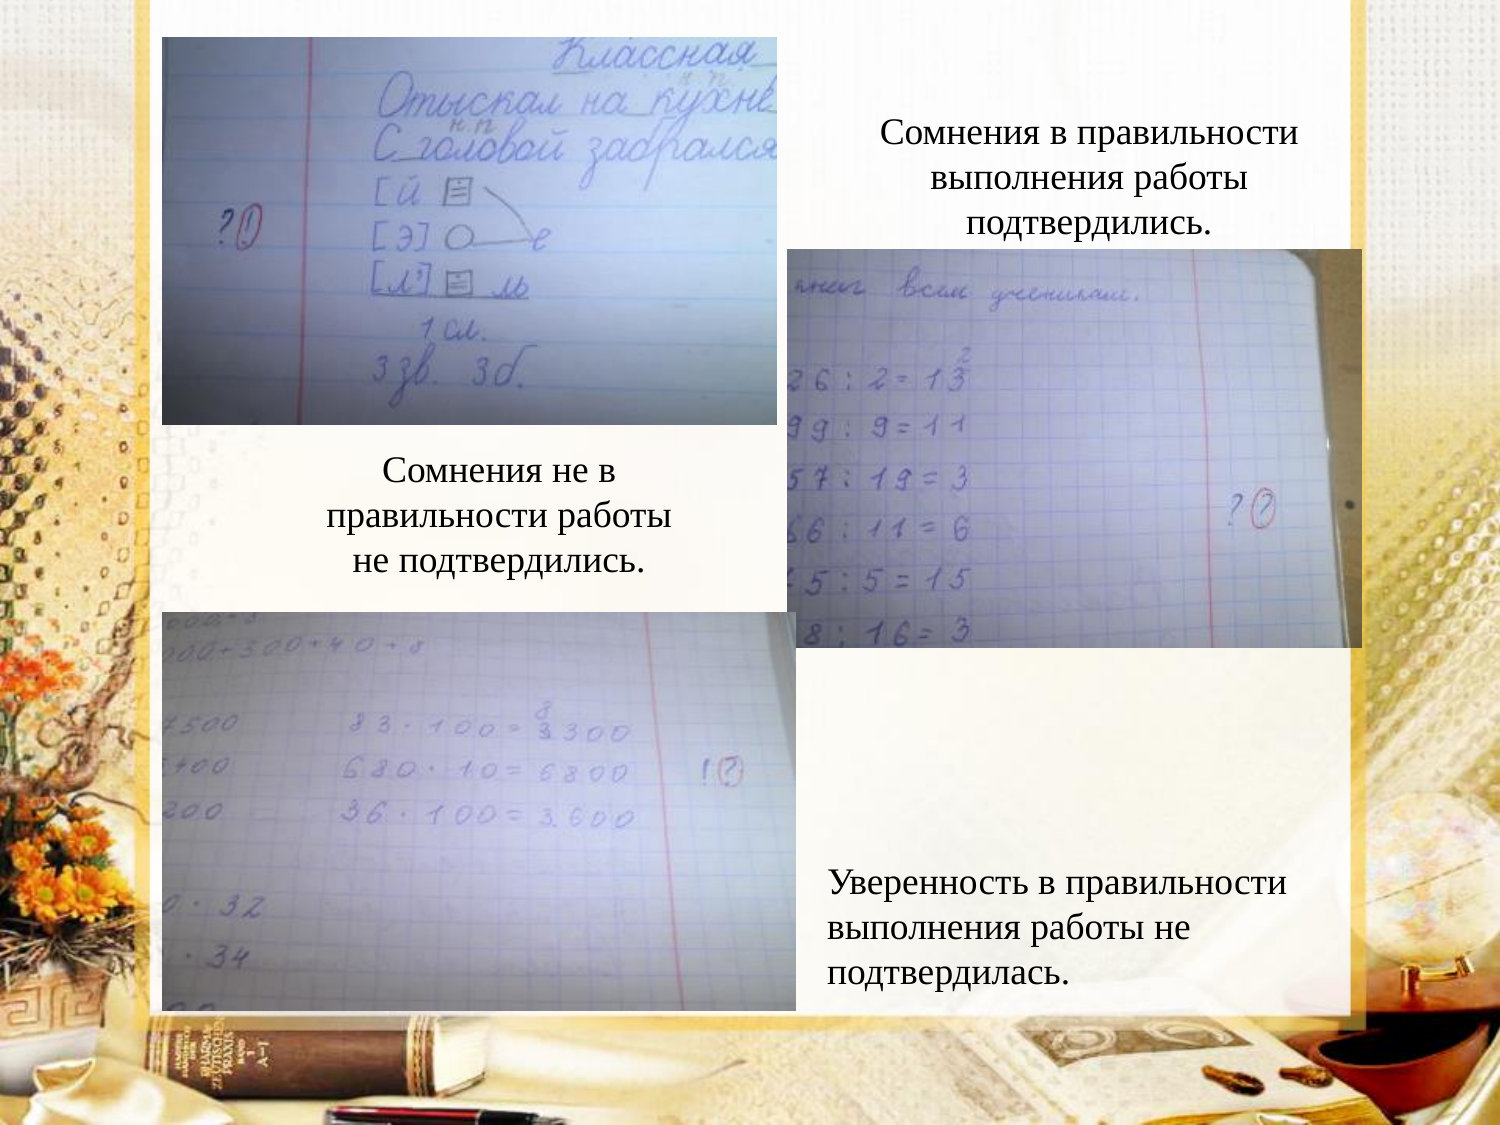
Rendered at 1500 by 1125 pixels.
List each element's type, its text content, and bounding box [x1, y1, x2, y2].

text_box Уверенность в правильности выполнения работы не подтвердилась. [812, 849, 1325, 1000]
text_box Сомнения не в правильности работы не подтвердились. [300, 437, 699, 588]
text_box Сомнения в правильности выполнения работы подтвердились. [837, 99, 1342, 248]
picture [0, 0, 1500, 1125]
